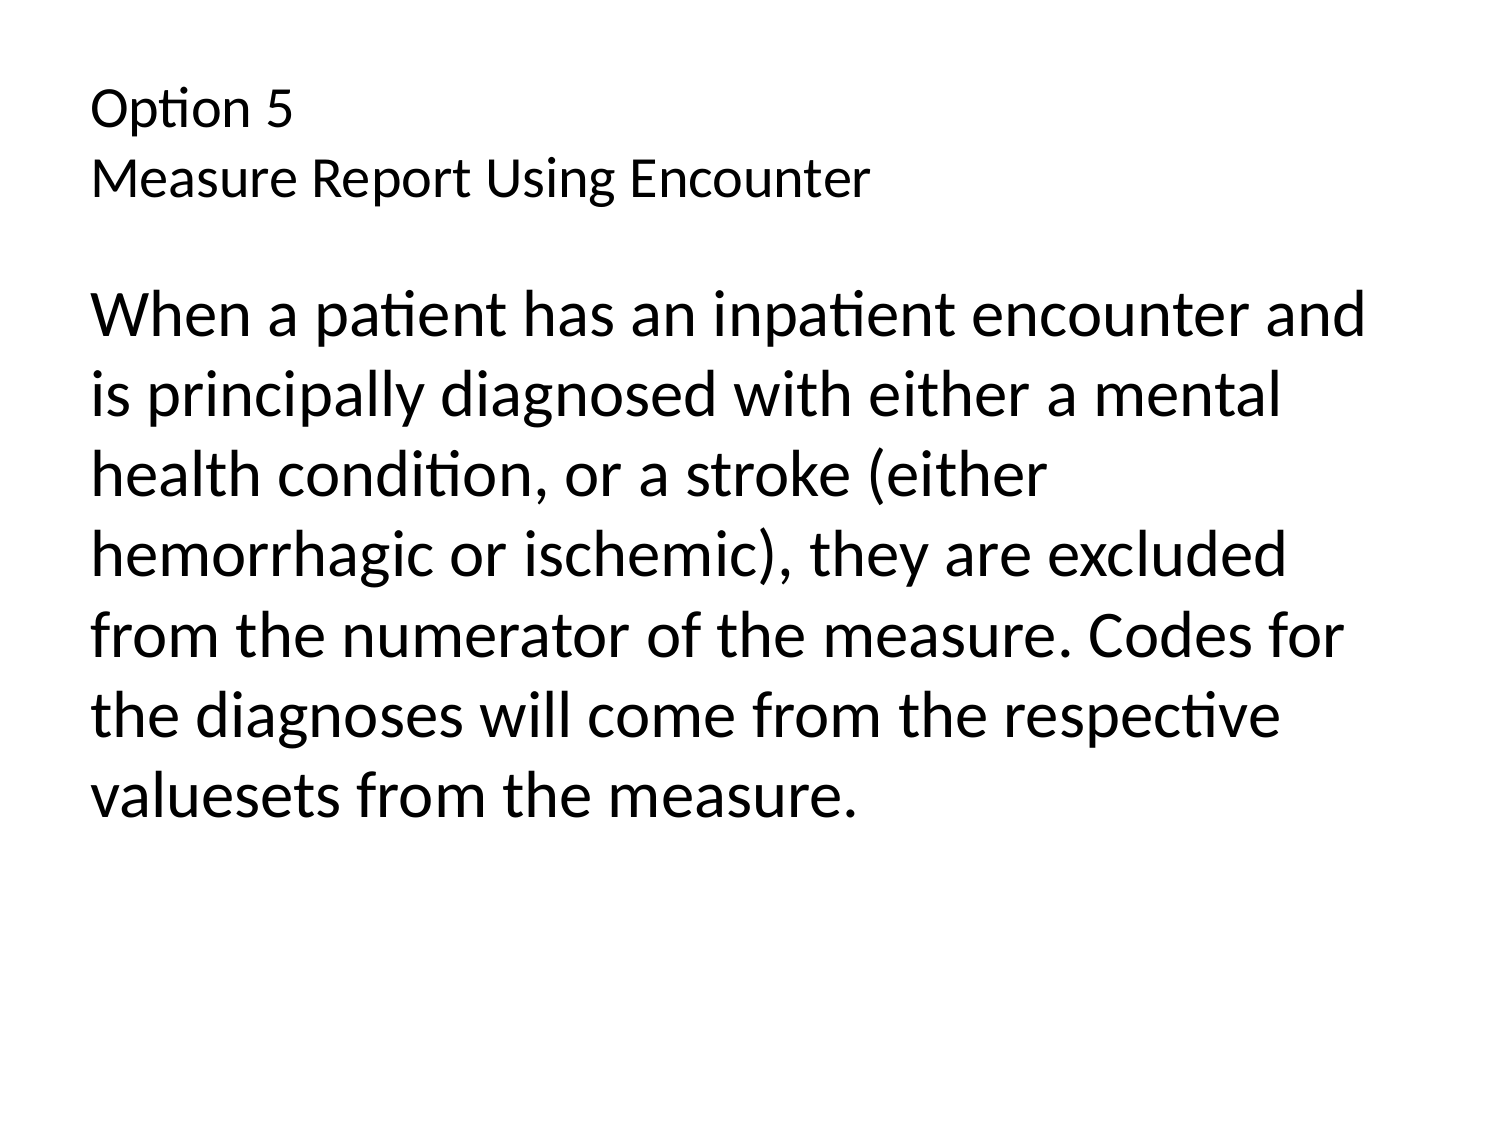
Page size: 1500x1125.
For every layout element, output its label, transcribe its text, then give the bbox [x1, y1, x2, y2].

title Option 5 Measure Report Using Encounter [75, 45, 1425, 233]
list When a patient has an inpatient encounter and is principally diagnosed with either a mental health condition, or a stroke (either hemorrhagic or ischemic), they are excluded from the numerator of the measure. Codes for the diagnoses will come from the respective valuesets from the measure. [75, 262, 1425, 1005]
